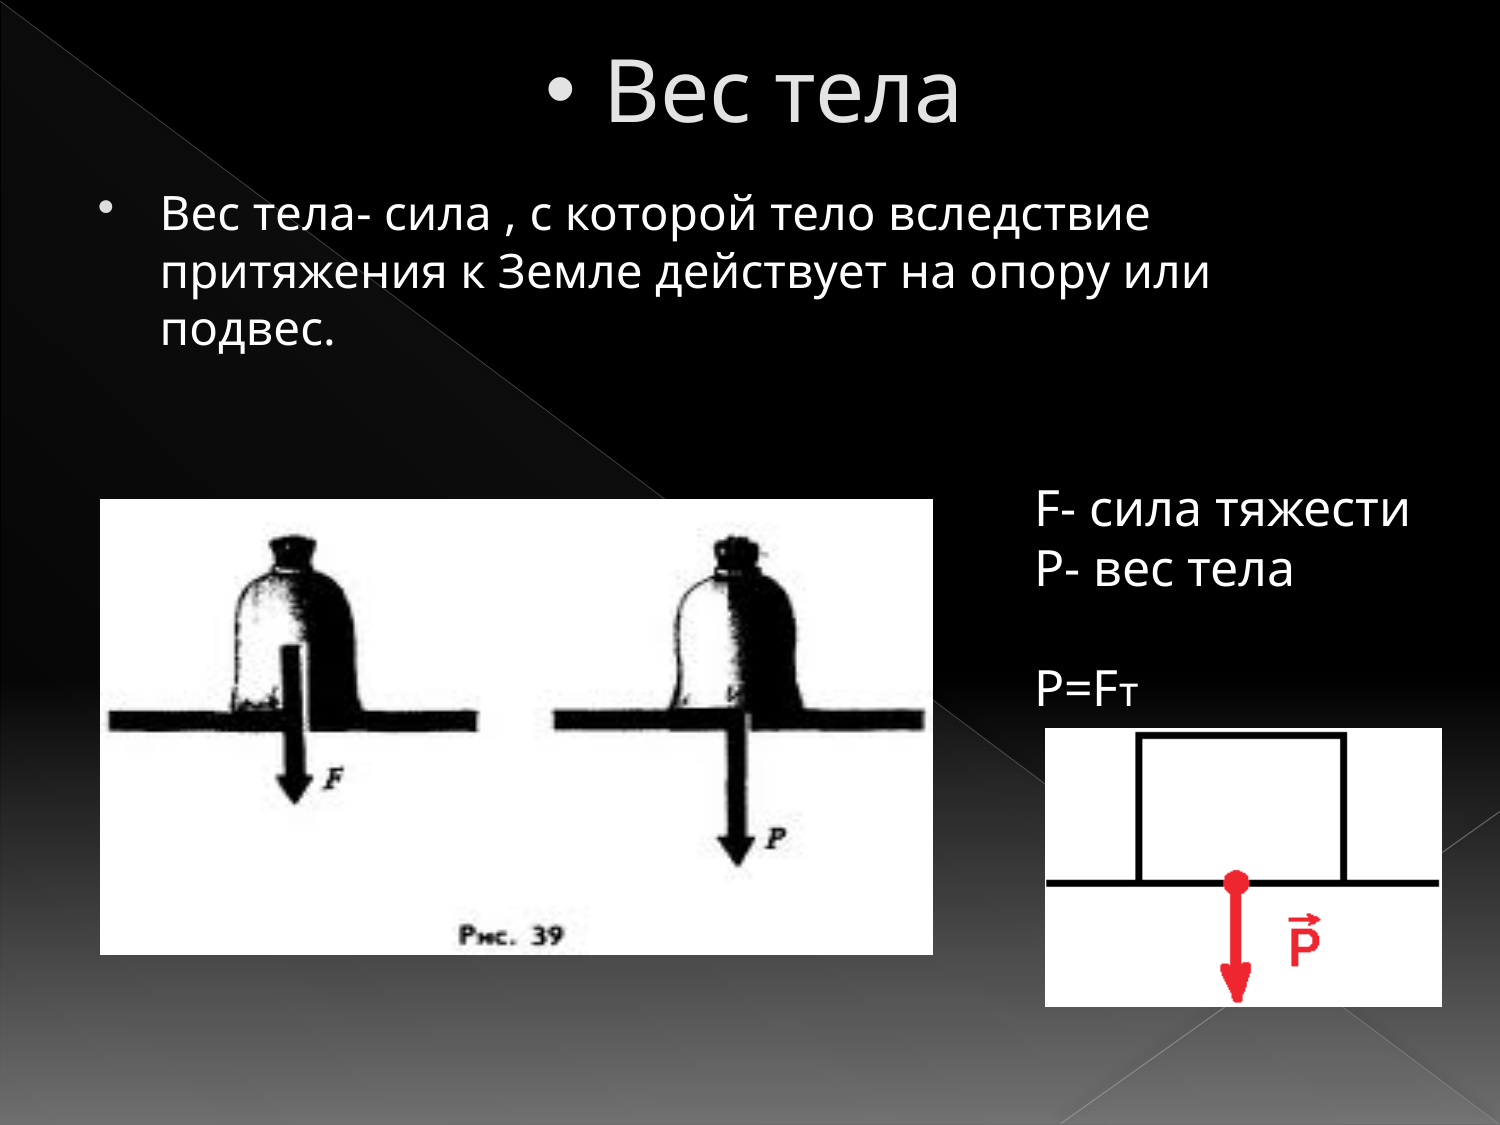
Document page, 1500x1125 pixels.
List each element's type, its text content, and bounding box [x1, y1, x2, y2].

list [100, 499, 934, 956]
list Вес тела- сила , с которой тело вследствие притяжения к Земле действует на опору или подвес. [75, 175, 1372, 364]
picture [1045, 728, 1442, 1007]
text_box F- сила тяжести P- вес тела P=Fт [1019, 468, 1500, 724]
title Вес тела [82, 0, 1432, 176]
